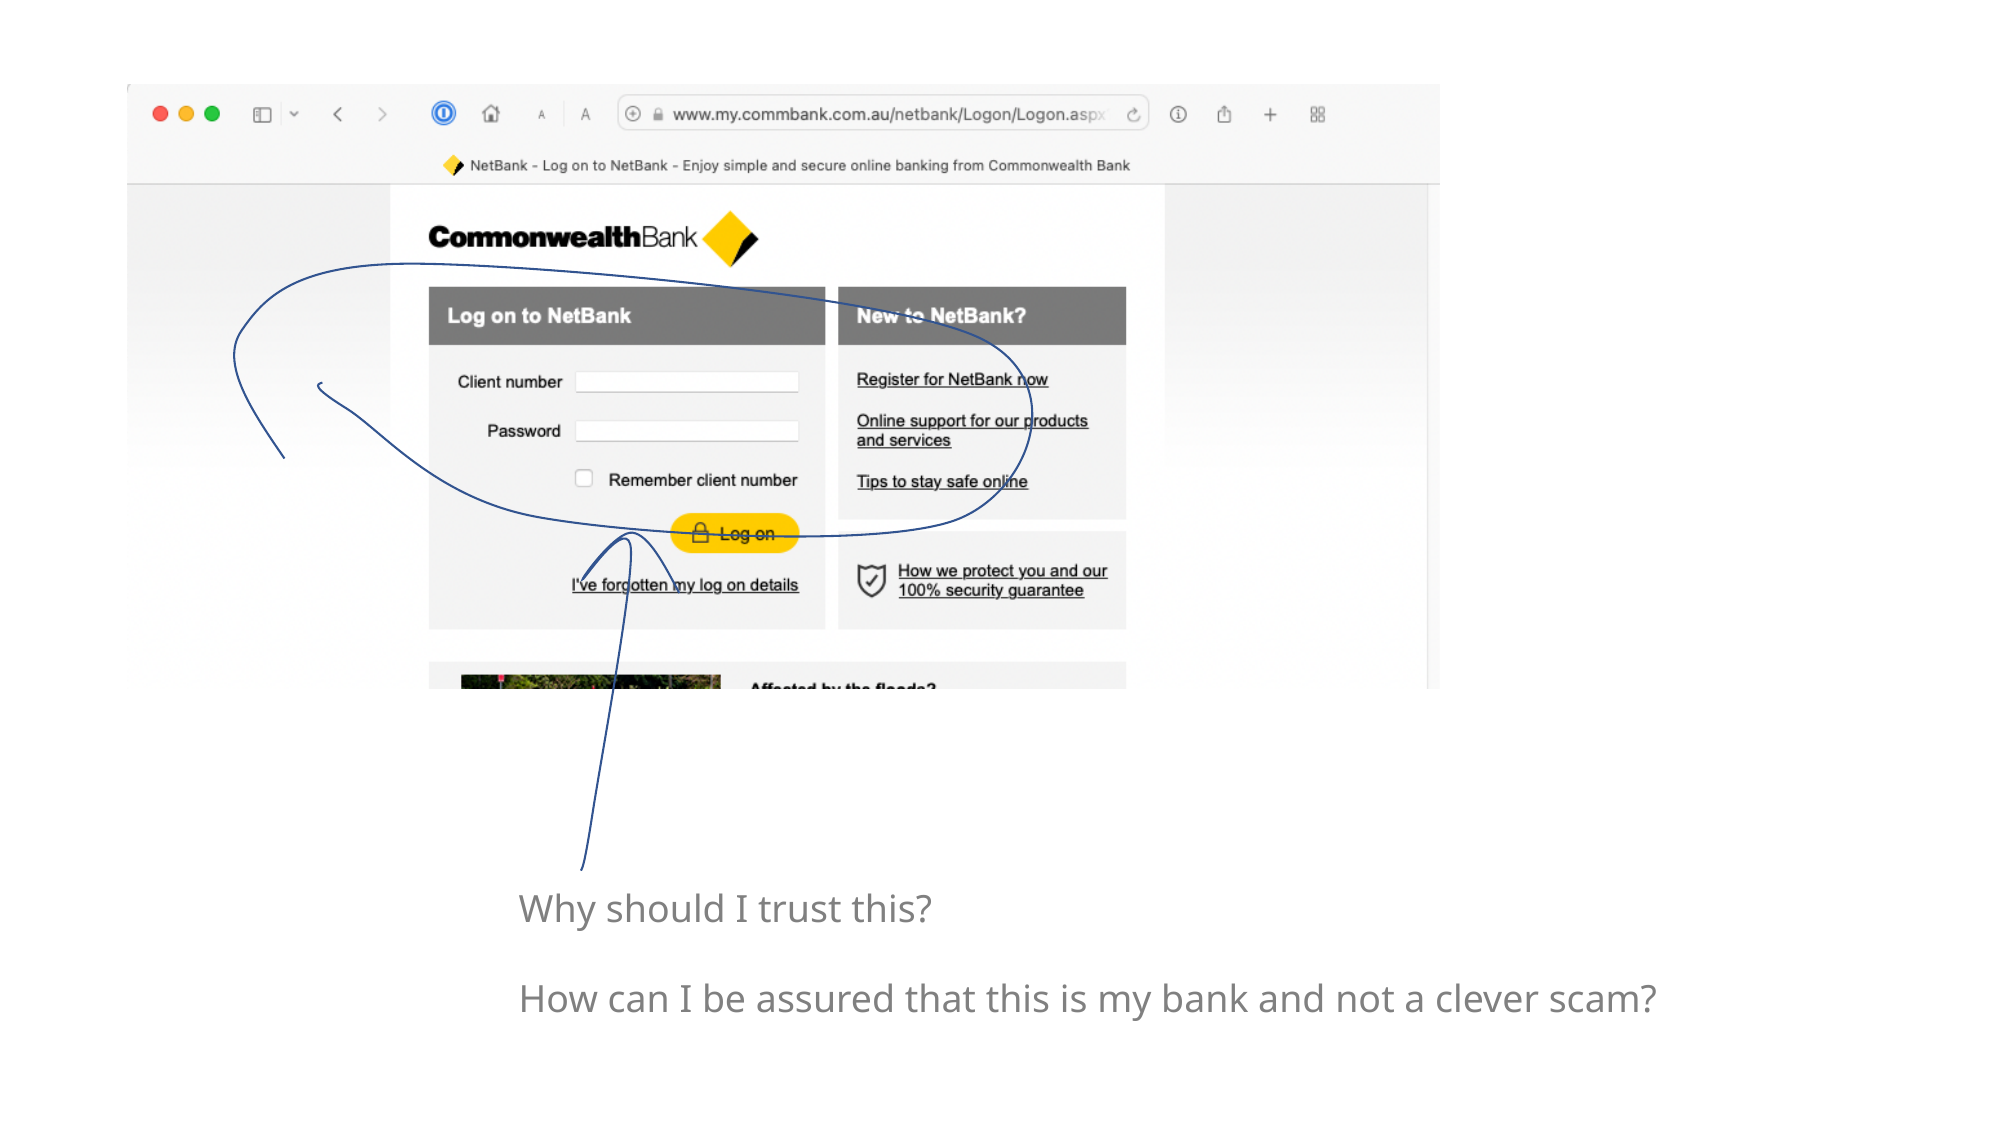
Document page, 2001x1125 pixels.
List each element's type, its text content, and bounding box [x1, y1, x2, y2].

text_box Why should I trust this? How can I be assured that this is my bank and not a clever scam? [503, 877, 1673, 1028]
text_box [580, 689, 646, 872]
picture [127, 84, 1440, 689]
